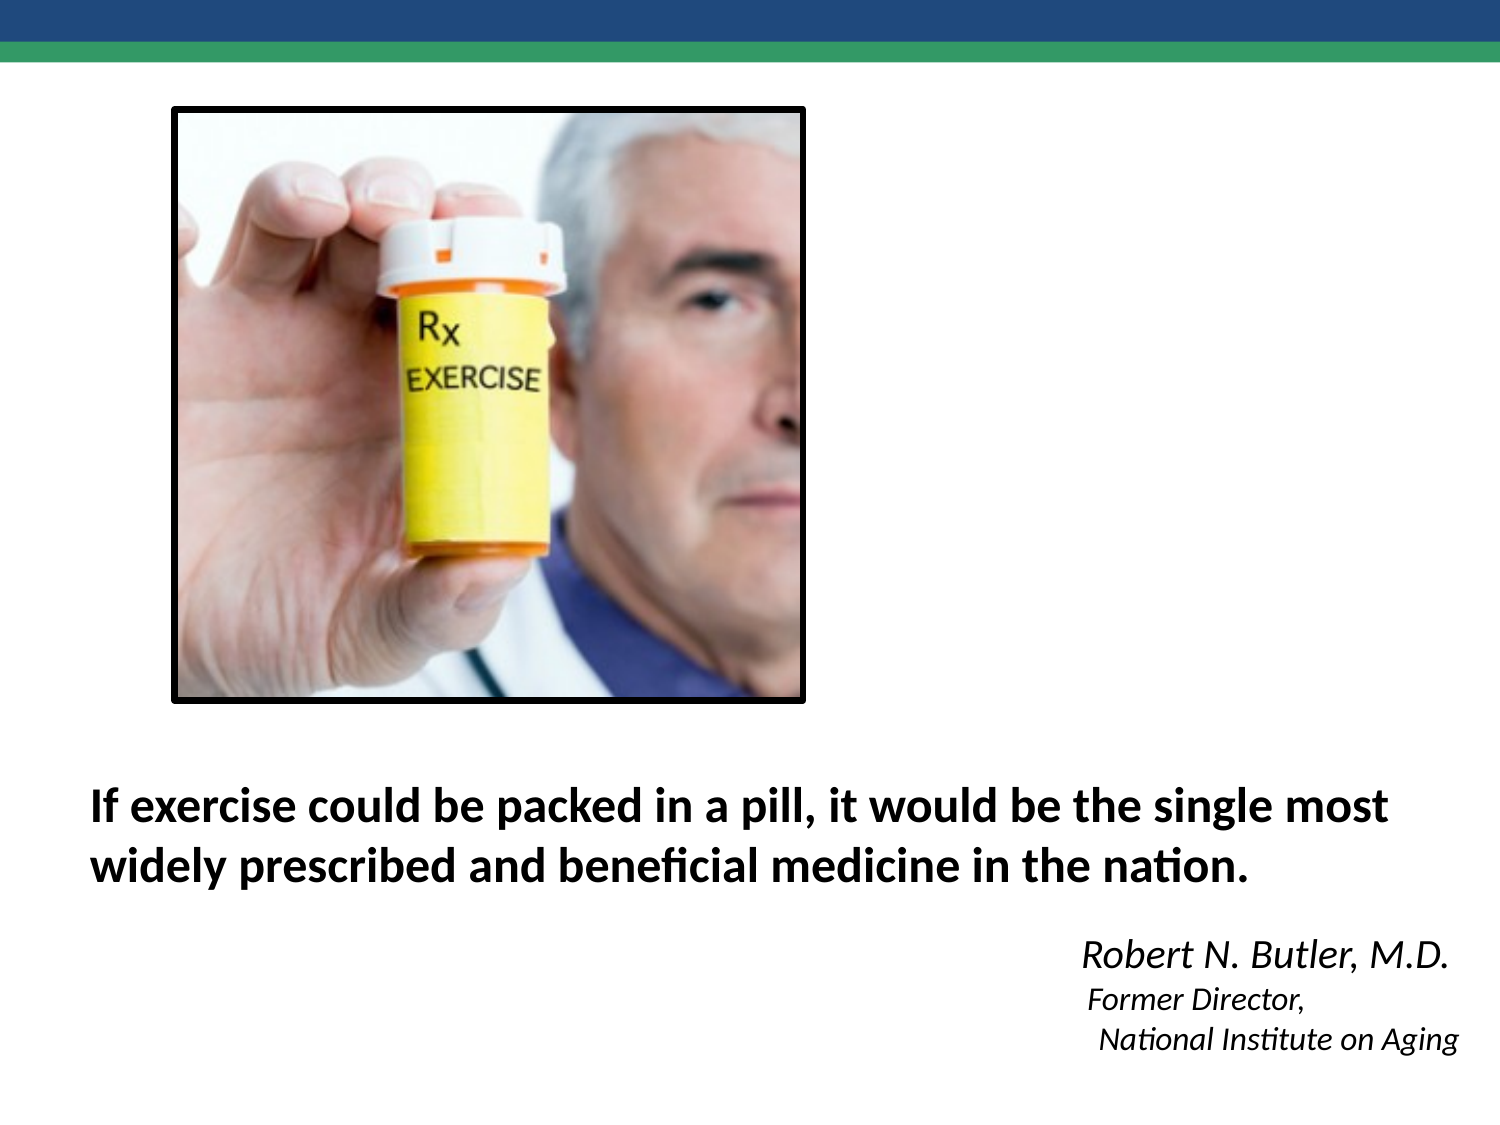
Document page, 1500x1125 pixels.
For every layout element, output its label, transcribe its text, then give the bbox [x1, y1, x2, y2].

text_box If exercise could be packed in a pill, it would be the single most widely prescribed and beneficial medicine in the nation. Robert N. Butler, M.D. Former Director, National Institute on Aging [75, 764, 1475, 1065]
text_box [0, 0, 1500, 63]
picture [177, 112, 801, 698]
